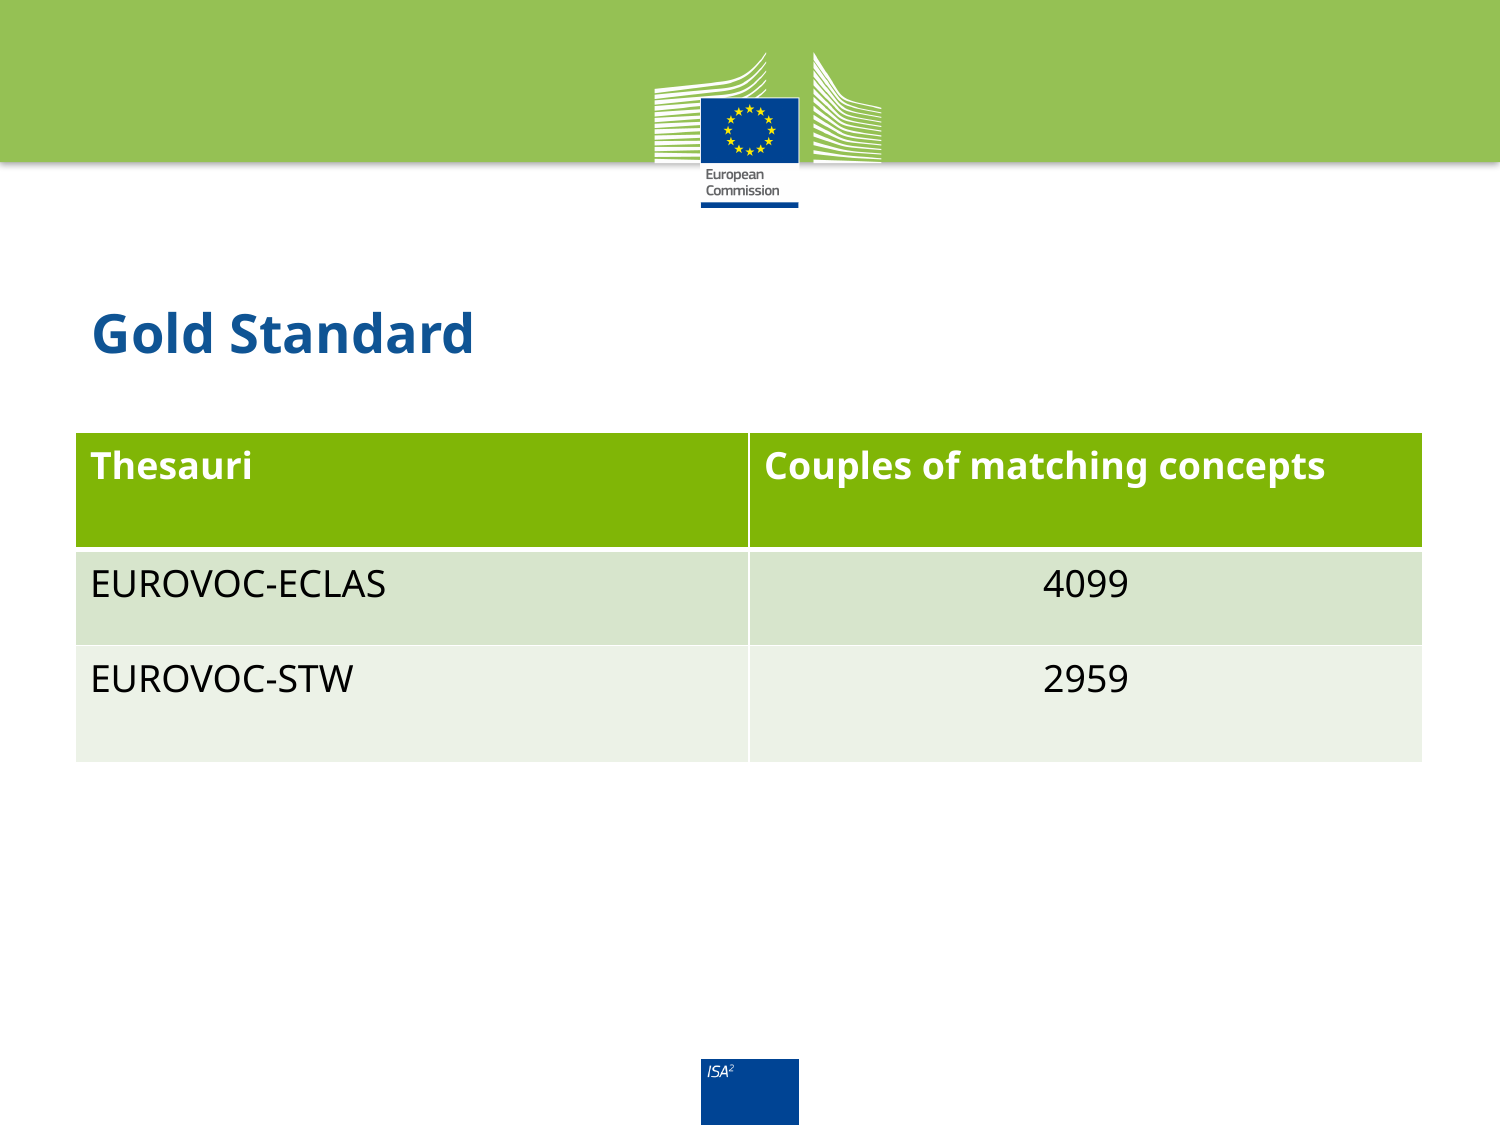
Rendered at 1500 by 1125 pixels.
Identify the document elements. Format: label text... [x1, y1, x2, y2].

table_cell 2959 [750, 646, 1422, 762]
table_header Thesauri [76, 433, 748, 547]
table_header Couples of matching concepts [750, 433, 1422, 547]
title Gold Standard [76, 255, 1428, 410]
table_cell EUROVOC-ECLAS [76, 552, 748, 645]
table_cell EUROVOC-STW [76, 646, 748, 762]
picture [607, 7, 892, 208]
picture [701, 1059, 799, 1125]
table_cell 4099 [750, 552, 1422, 645]
